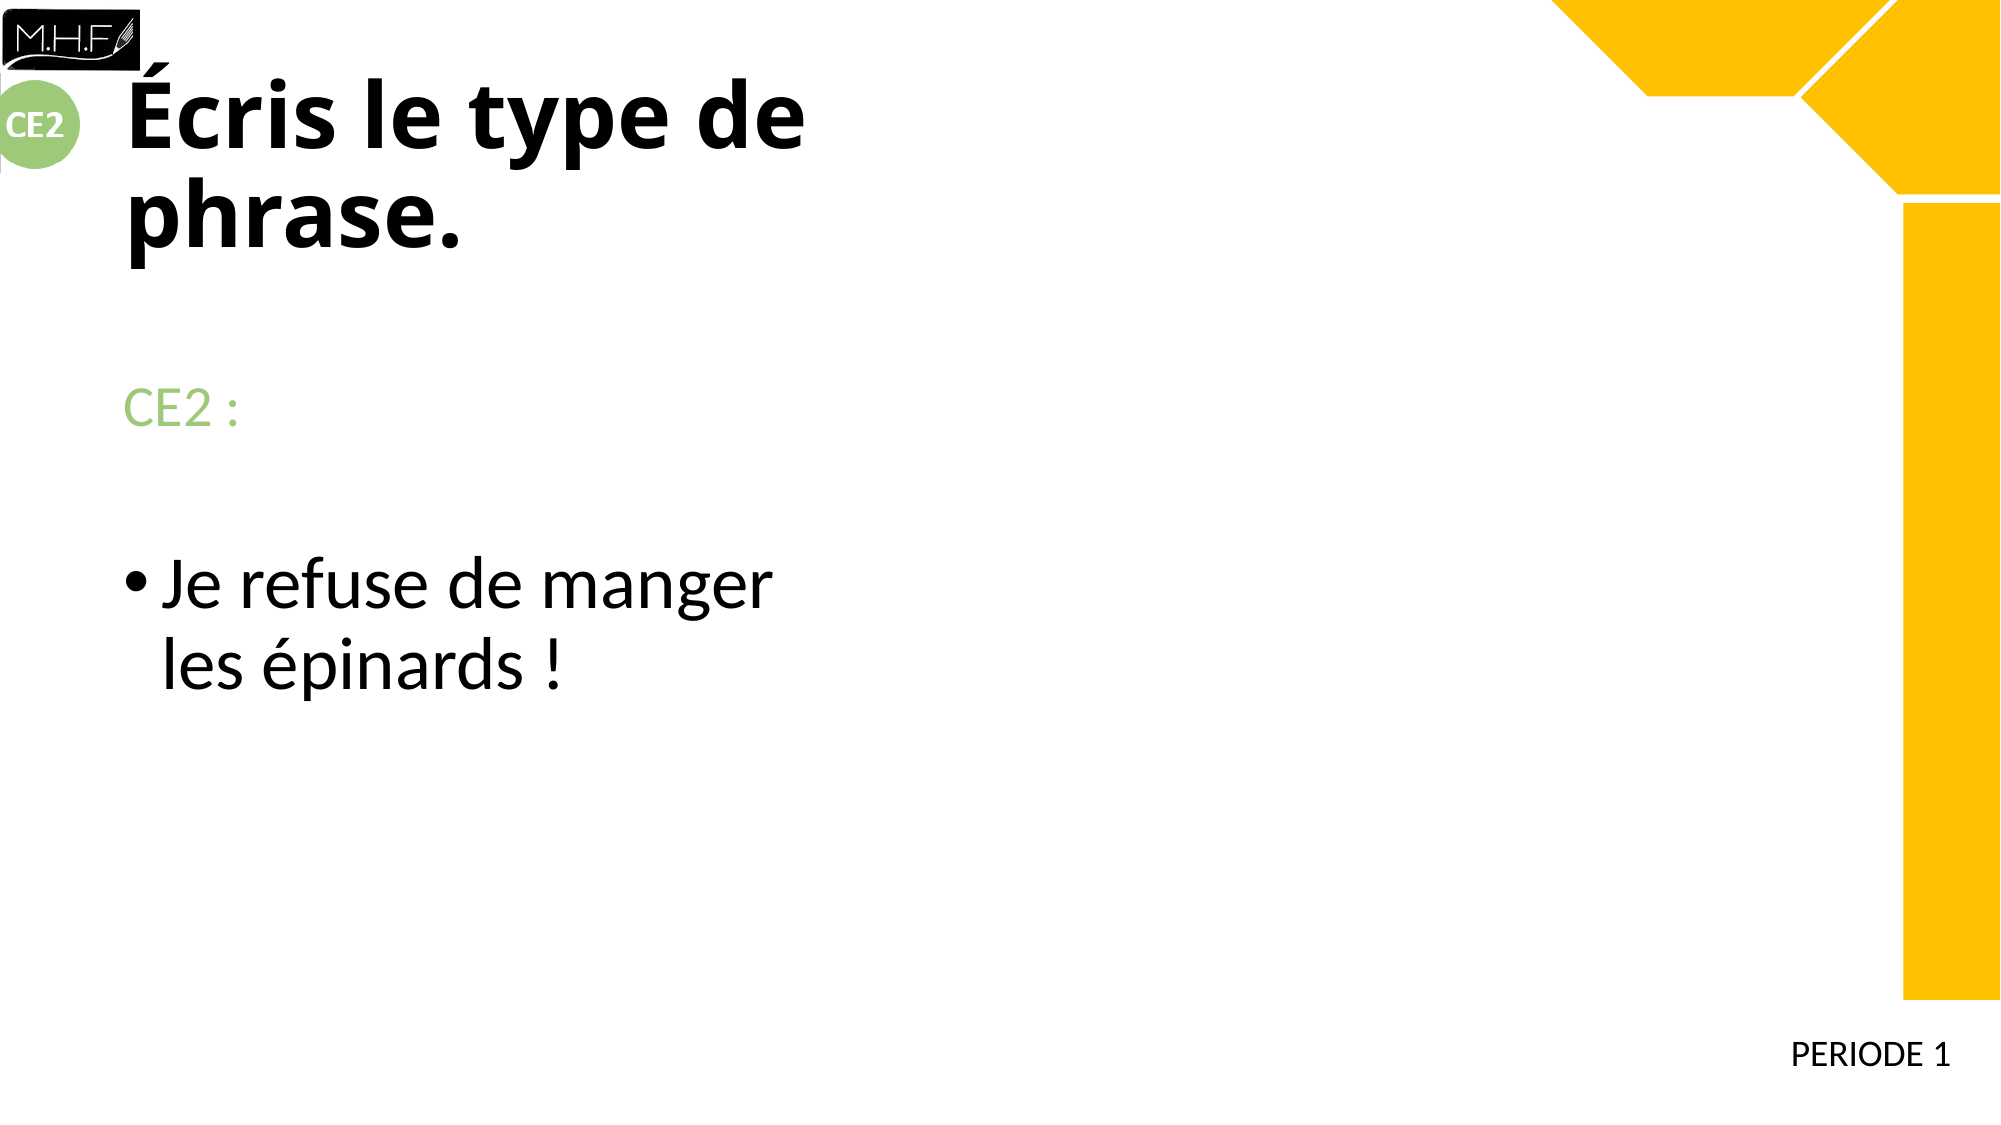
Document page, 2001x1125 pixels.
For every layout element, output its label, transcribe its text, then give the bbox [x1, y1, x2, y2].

text_box CE2 : Je refuse de manger les épinards ! [109, 369, 842, 714]
text_box [1799, 0, 2000, 196]
text_box Écris le type de phrase. [109, 59, 971, 277]
picture [0, 7, 140, 173]
text_box [1549, 0, 1892, 98]
text_box [1902, 202, 2000, 1001]
text_box PERIODE 1 [1362, 1021, 1967, 1125]
